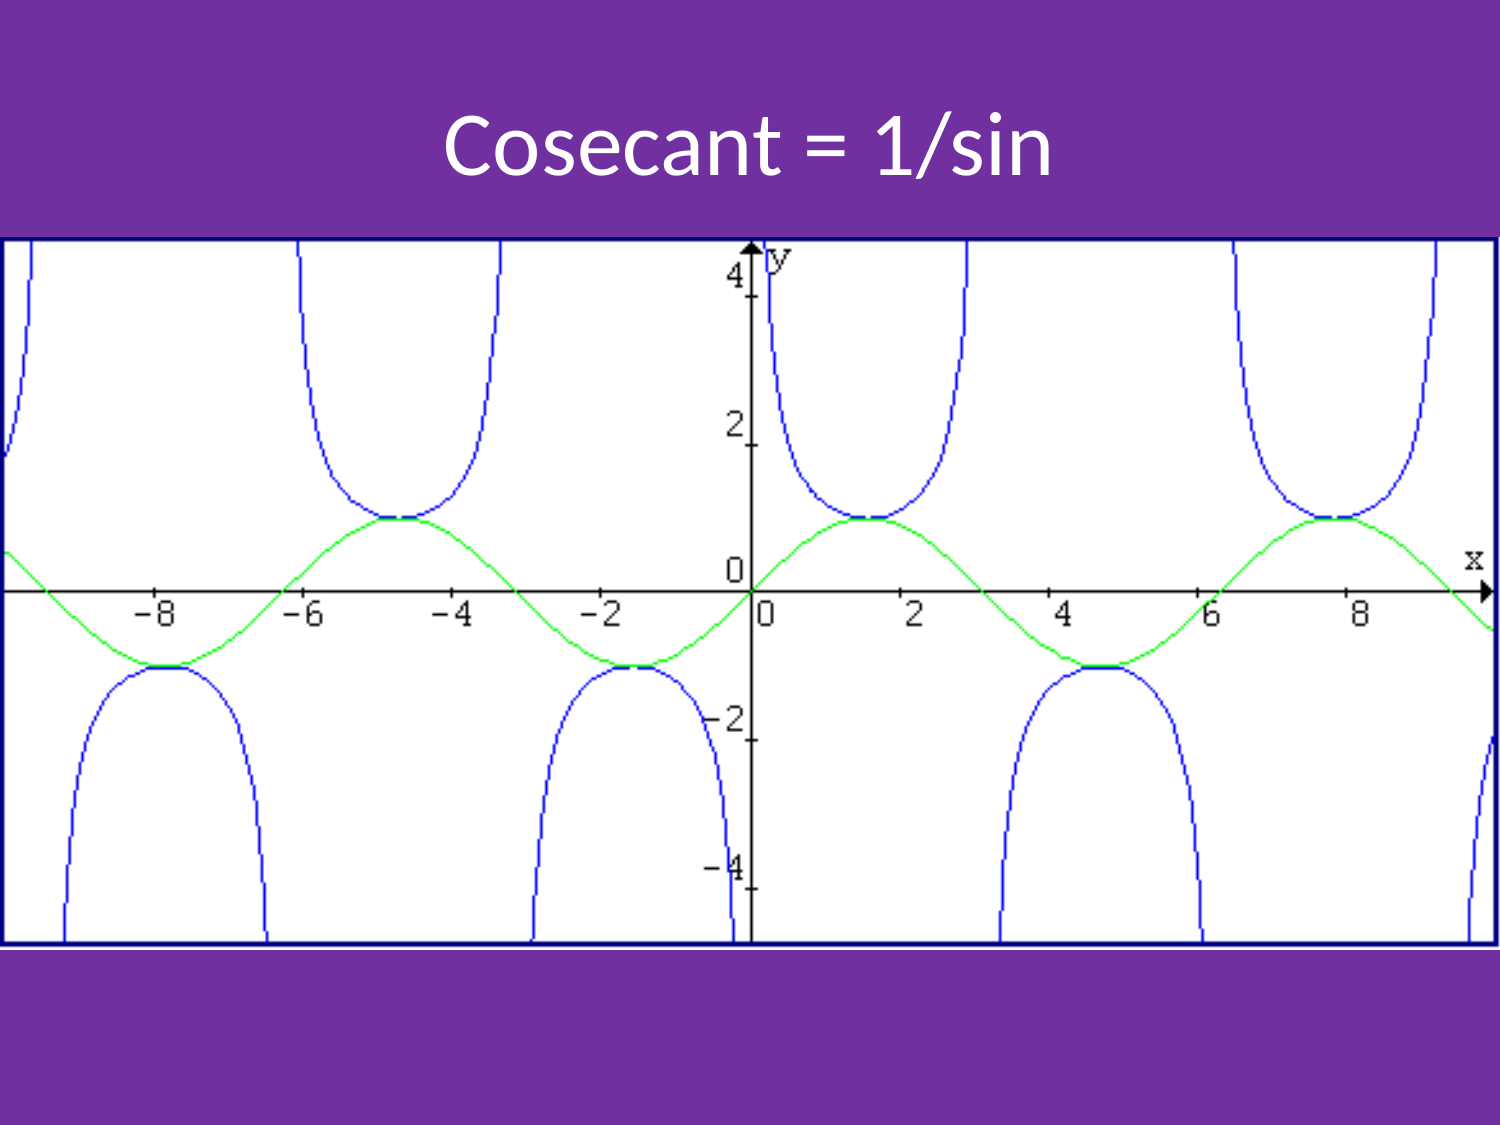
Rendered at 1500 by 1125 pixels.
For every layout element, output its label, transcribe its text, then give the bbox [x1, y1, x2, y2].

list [0, 237, 1500, 951]
title Cosecant = 1/sin [75, 45, 1425, 233]
